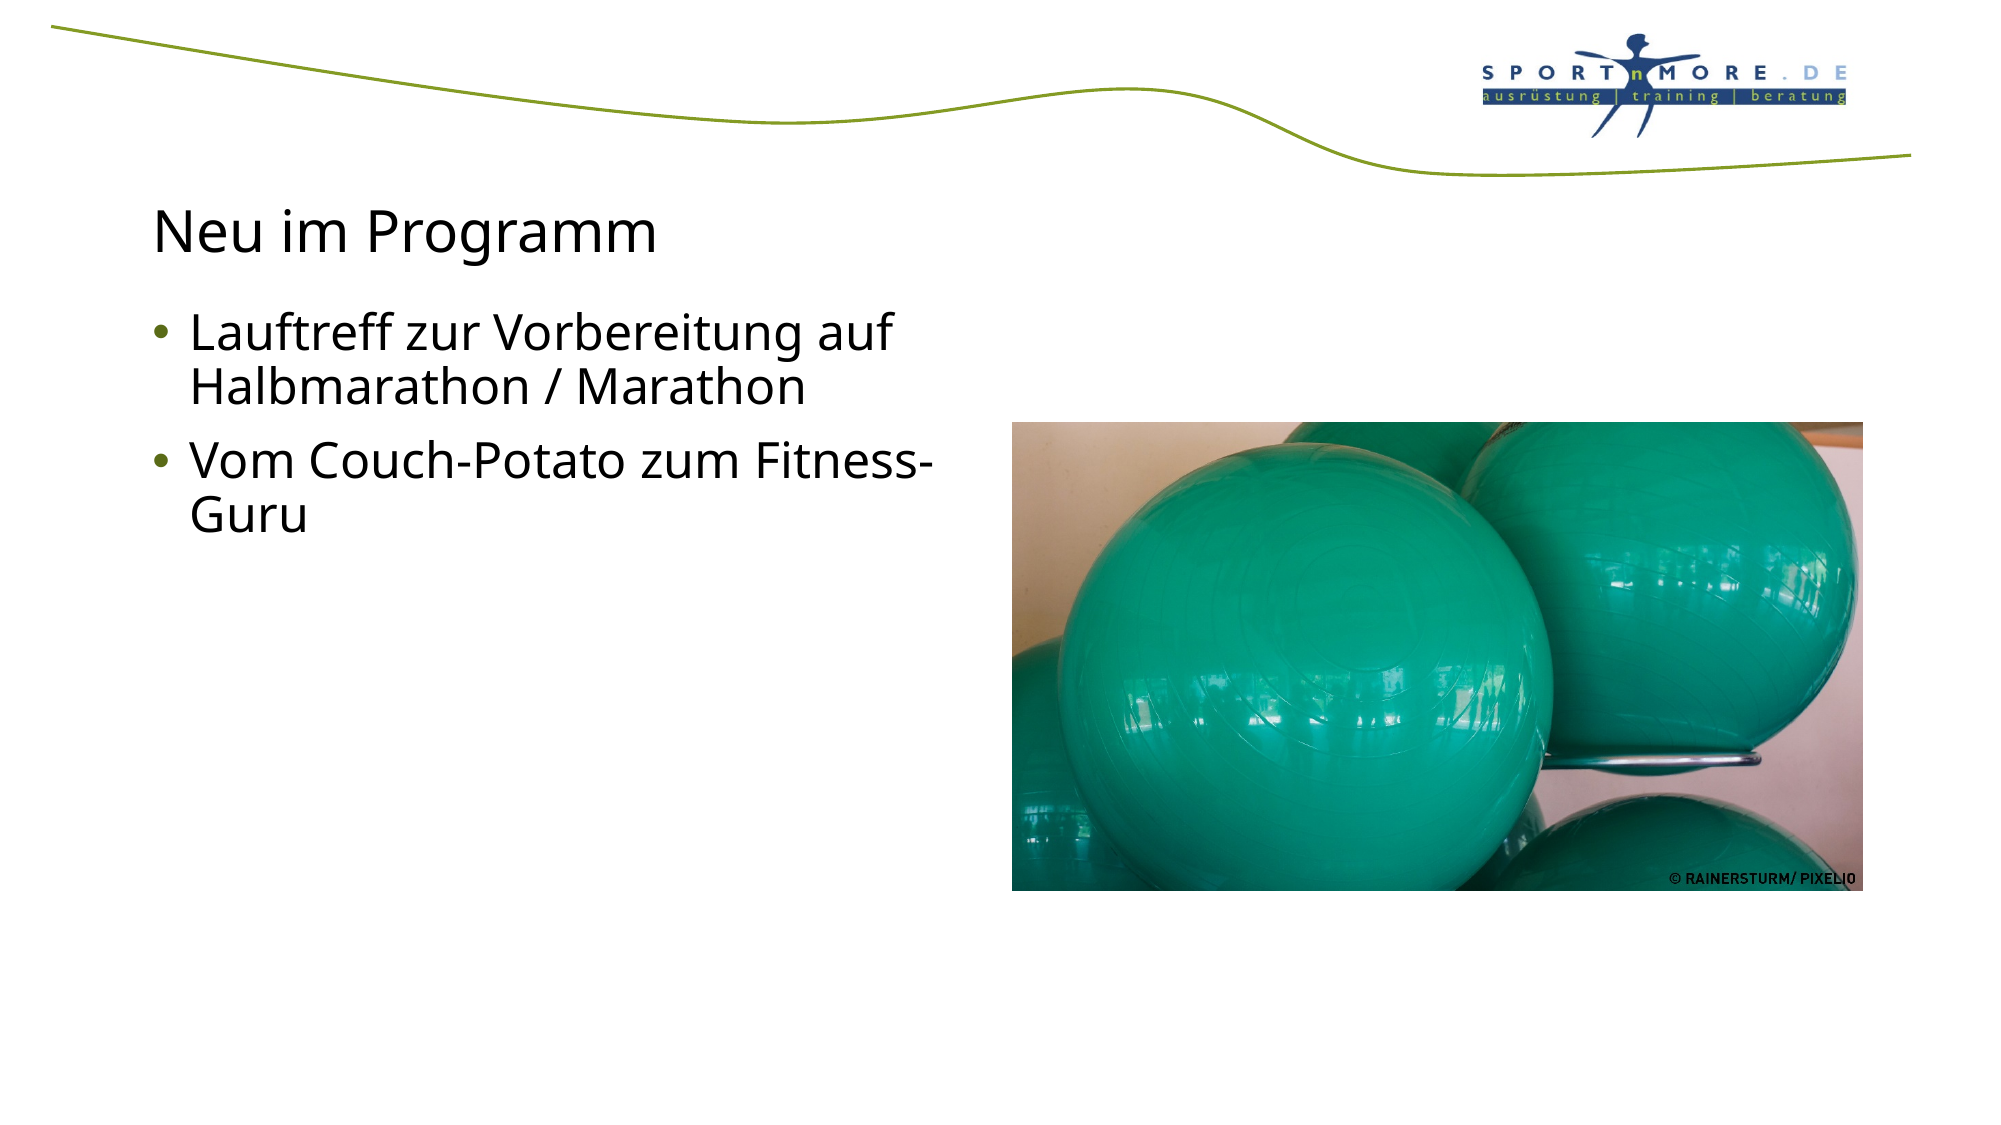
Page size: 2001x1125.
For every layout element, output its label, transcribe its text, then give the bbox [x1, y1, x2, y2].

picture [1481, 33, 1863, 138]
list Lauftreff zur Vorbereitung auf Halbmarathon / Marathon Vom Couch-Potato zum Fitness-Guru [137, 299, 988, 1014]
title Neu im Programm [137, 188, 1863, 278]
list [1012, 422, 1863, 891]
